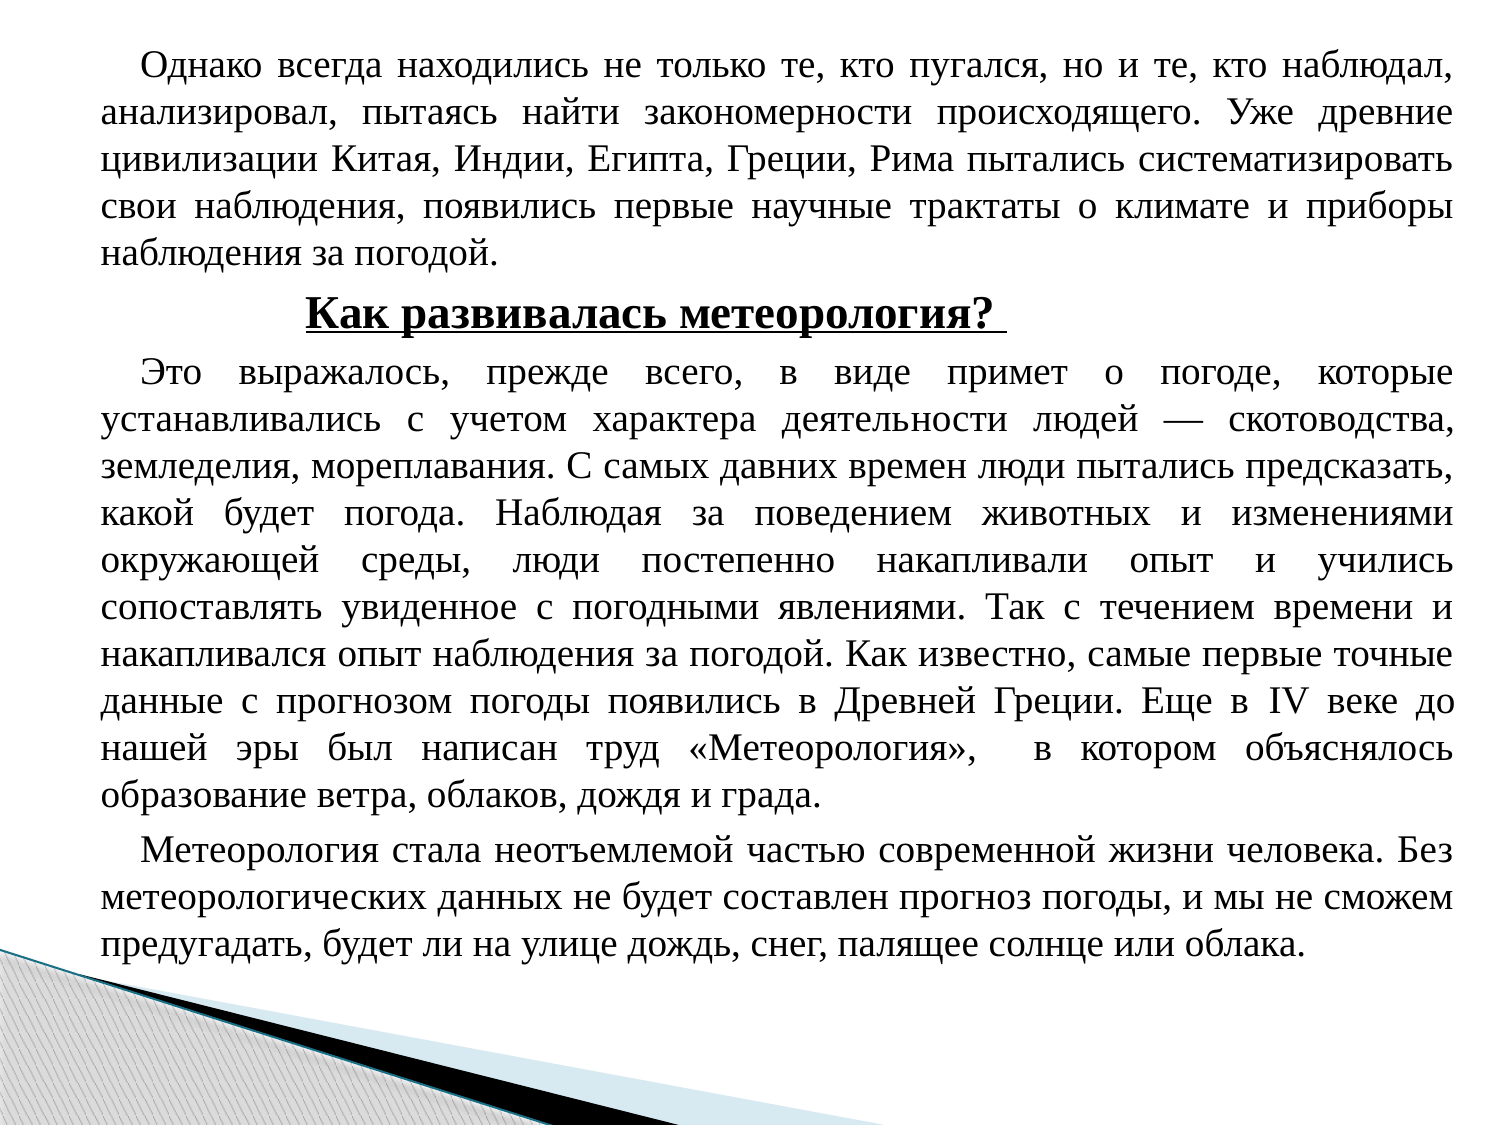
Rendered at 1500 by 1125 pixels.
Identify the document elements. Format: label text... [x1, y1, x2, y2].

list Однако всегда находились не только те, кто пугался, но и те, кто наблюдал, анализировал, пытаясь найти закономерности происходящего. Уже древние цивилизации Китая, Индии, Египта, Греции, Рима пытались систематизировать свои наблюдения, появились первые научные трактаты о климате и приборы наблюдения за погодой. Как развивалась метеорология? Это выражалось, прежде всего, в виде примет о погоде, которые устанавливались с учетом характера деятель­ности людей — скотоводства, земледелия, мореплавания. С самых давних времен люди пытались предсказать, какой будет погода. Наблюдая за поведением животных и изменениями окружающей среды, люди постепенно накапливали опыт и учились сопоставлять увиденное с погодными явлениями. Так с течением времени и накапливался опыт наблюдения за погодой. Как известно, самые первые точные данные с прогнозом погоды появились в Древней Греции. Еще в IV веке до нашей эры был написан труд «Метеорология», в котором объяснялось образование ветра, облаков, дождя и града. Метеорология стала неотъемлемой частью современной жизни человека. Без метеорологических данных не будет составлен прогноз погоды, и мы не сможем предугадать, будет ли на улице дождь, снег, палящее солнце или облака. [29, 30, 1471, 986]
